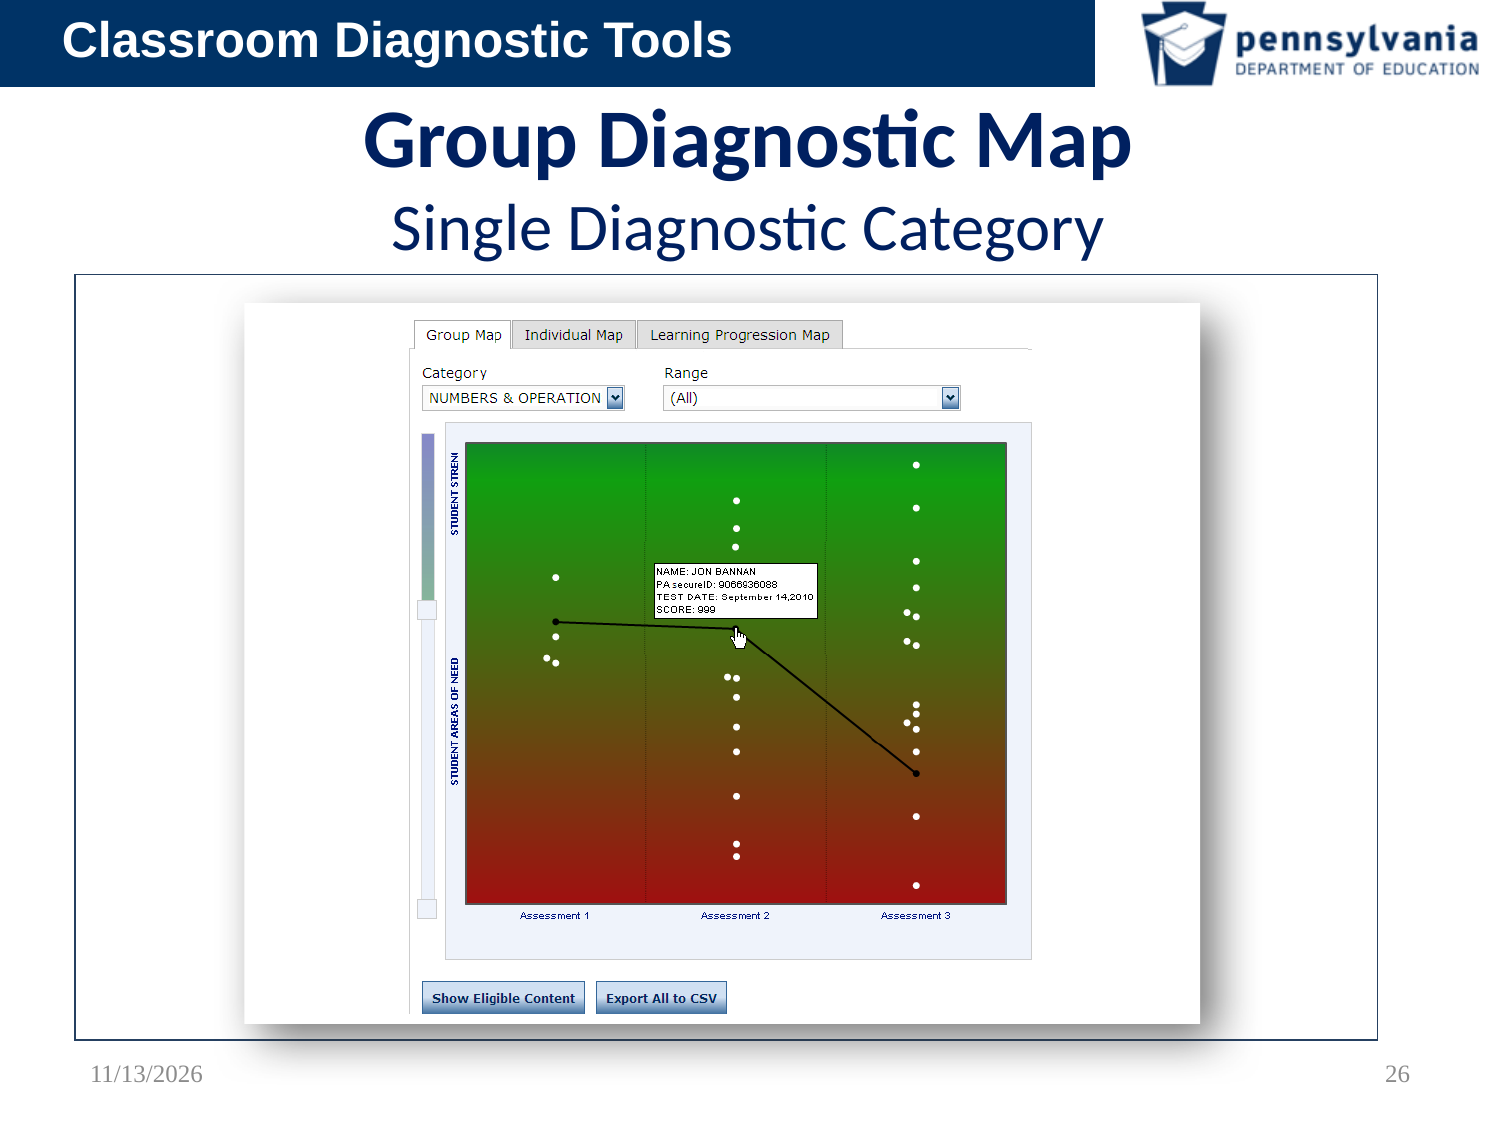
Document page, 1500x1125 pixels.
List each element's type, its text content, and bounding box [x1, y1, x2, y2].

title Group Diagnostic Map Single Diagnostic Category [73, 94, 1424, 254]
picture [243, 303, 1201, 1025]
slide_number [75, 1042, 425, 1103]
slide_number 26 [1074, 1042, 1425, 1103]
list [74, 274, 1378, 1041]
picture [1134, 0, 1485, 90]
